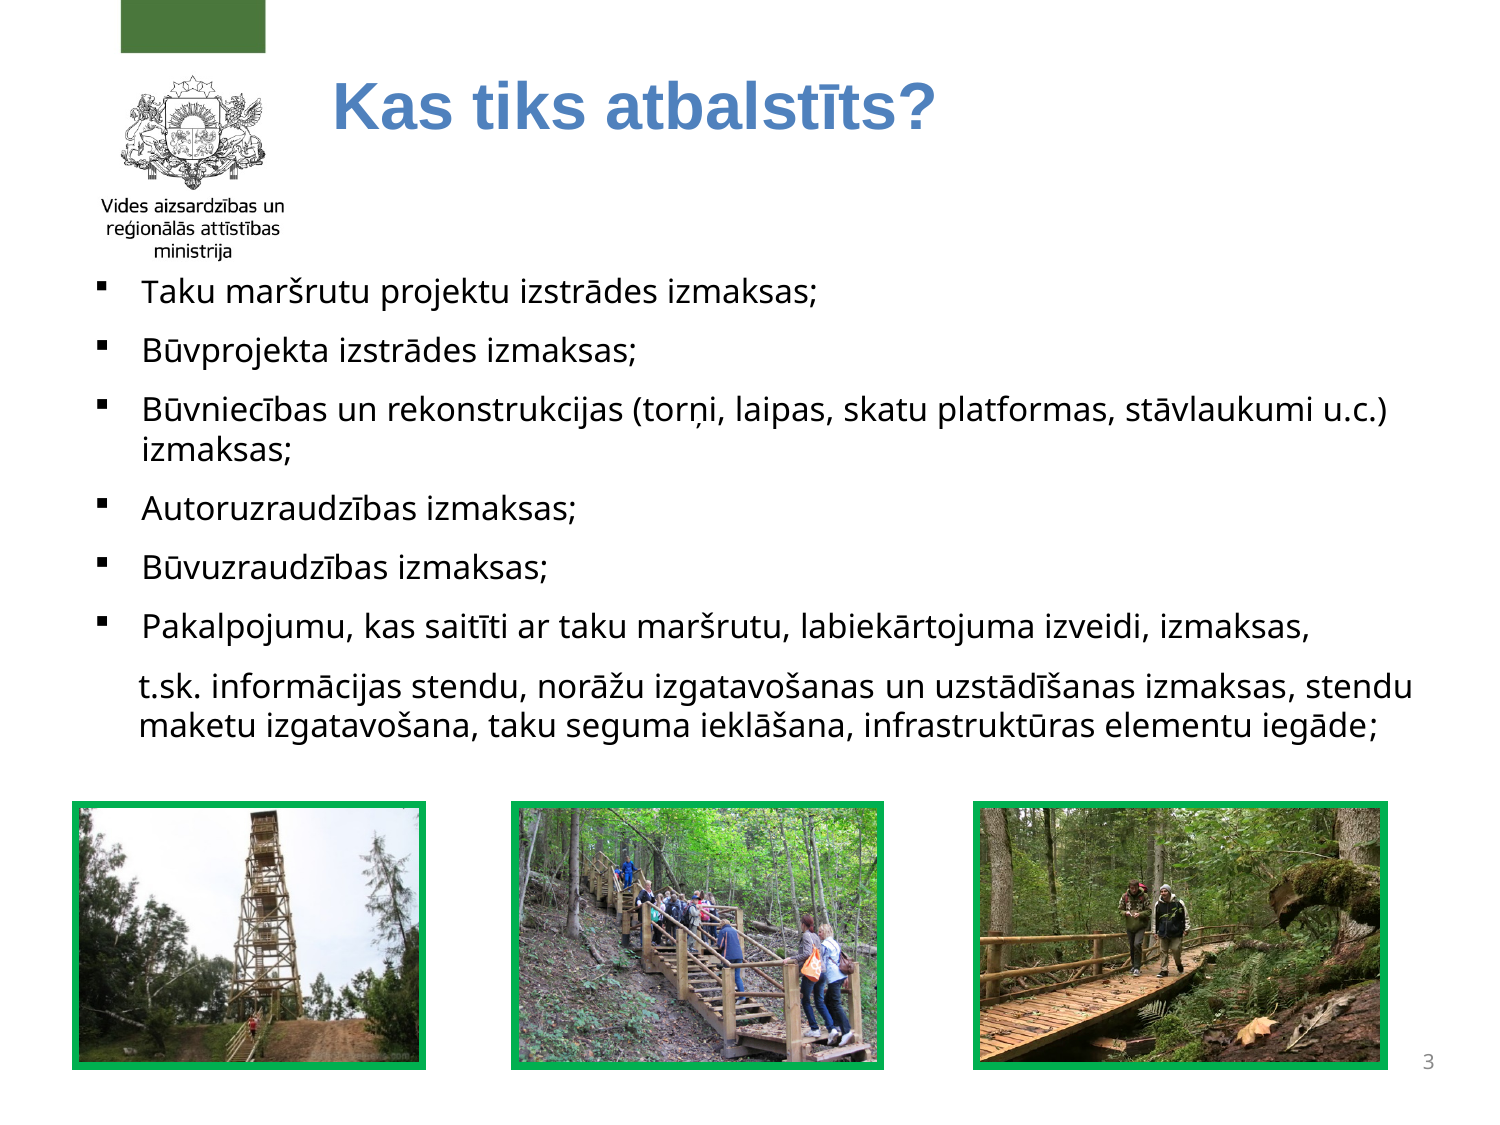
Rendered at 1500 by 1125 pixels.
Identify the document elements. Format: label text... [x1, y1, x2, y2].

picture [979, 807, 1381, 1063]
picture [48, 0, 338, 321]
list Taku maršrutu projektu izstrādes izmaksas; Būvprojekta izstrādes izmaksas; Būvniecības un rekonstrukcijas (torņi, laipas, skatu platformas, stāvlaukumi u.c.) izmaksas; Autoruzraudzības izmaksas; Būvuzraudzības izmaksas; Pakalpojumu, kas saitīti ar taku maršrutu, labiekārtojuma izveidi, izmaksas, t.sk. informācijas stendu, norāžu izgatavošanas un uzstādīšanas izmaksas, stendu maketu izgatavošana, taku seguma ieklāšana, infrastruktūras elementu iegāde; [78, 262, 1469, 1038]
slide_number 3 [1380, 1037, 1450, 1088]
title Kas tiks atbalstīts? [316, 55, 1469, 190]
picture [518, 807, 877, 1063]
picture [78, 807, 420, 1063]
